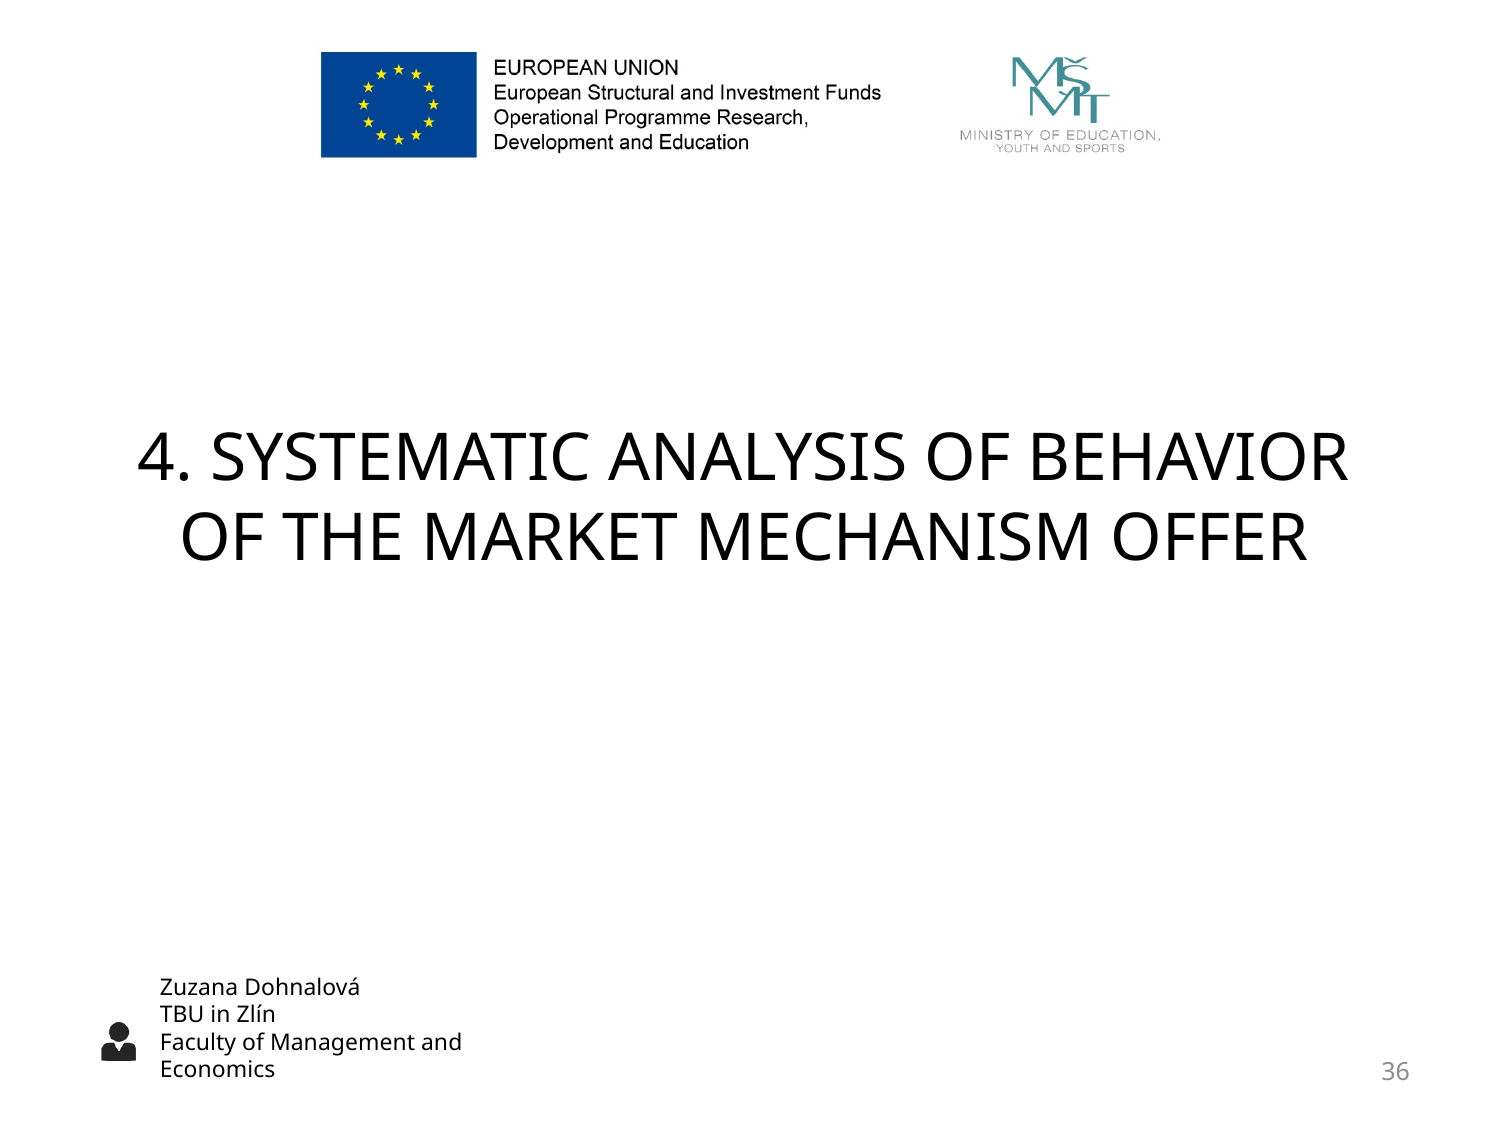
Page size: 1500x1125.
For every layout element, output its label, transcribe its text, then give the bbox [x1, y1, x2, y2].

footer Zuzana Dohnalová TBU in Zlín Faculty of Management and Economics [145, 999, 538, 1083]
picture [268, 0, 1212, 210]
slide_number 36 [1074, 1042, 1425, 1103]
picture [101, 1021, 136, 1062]
title 4. SYSTEMATIC ANALYSIS OF BEHAVIOR OF THE MARKET MECHANISM OFFER [112, 373, 1376, 615]
